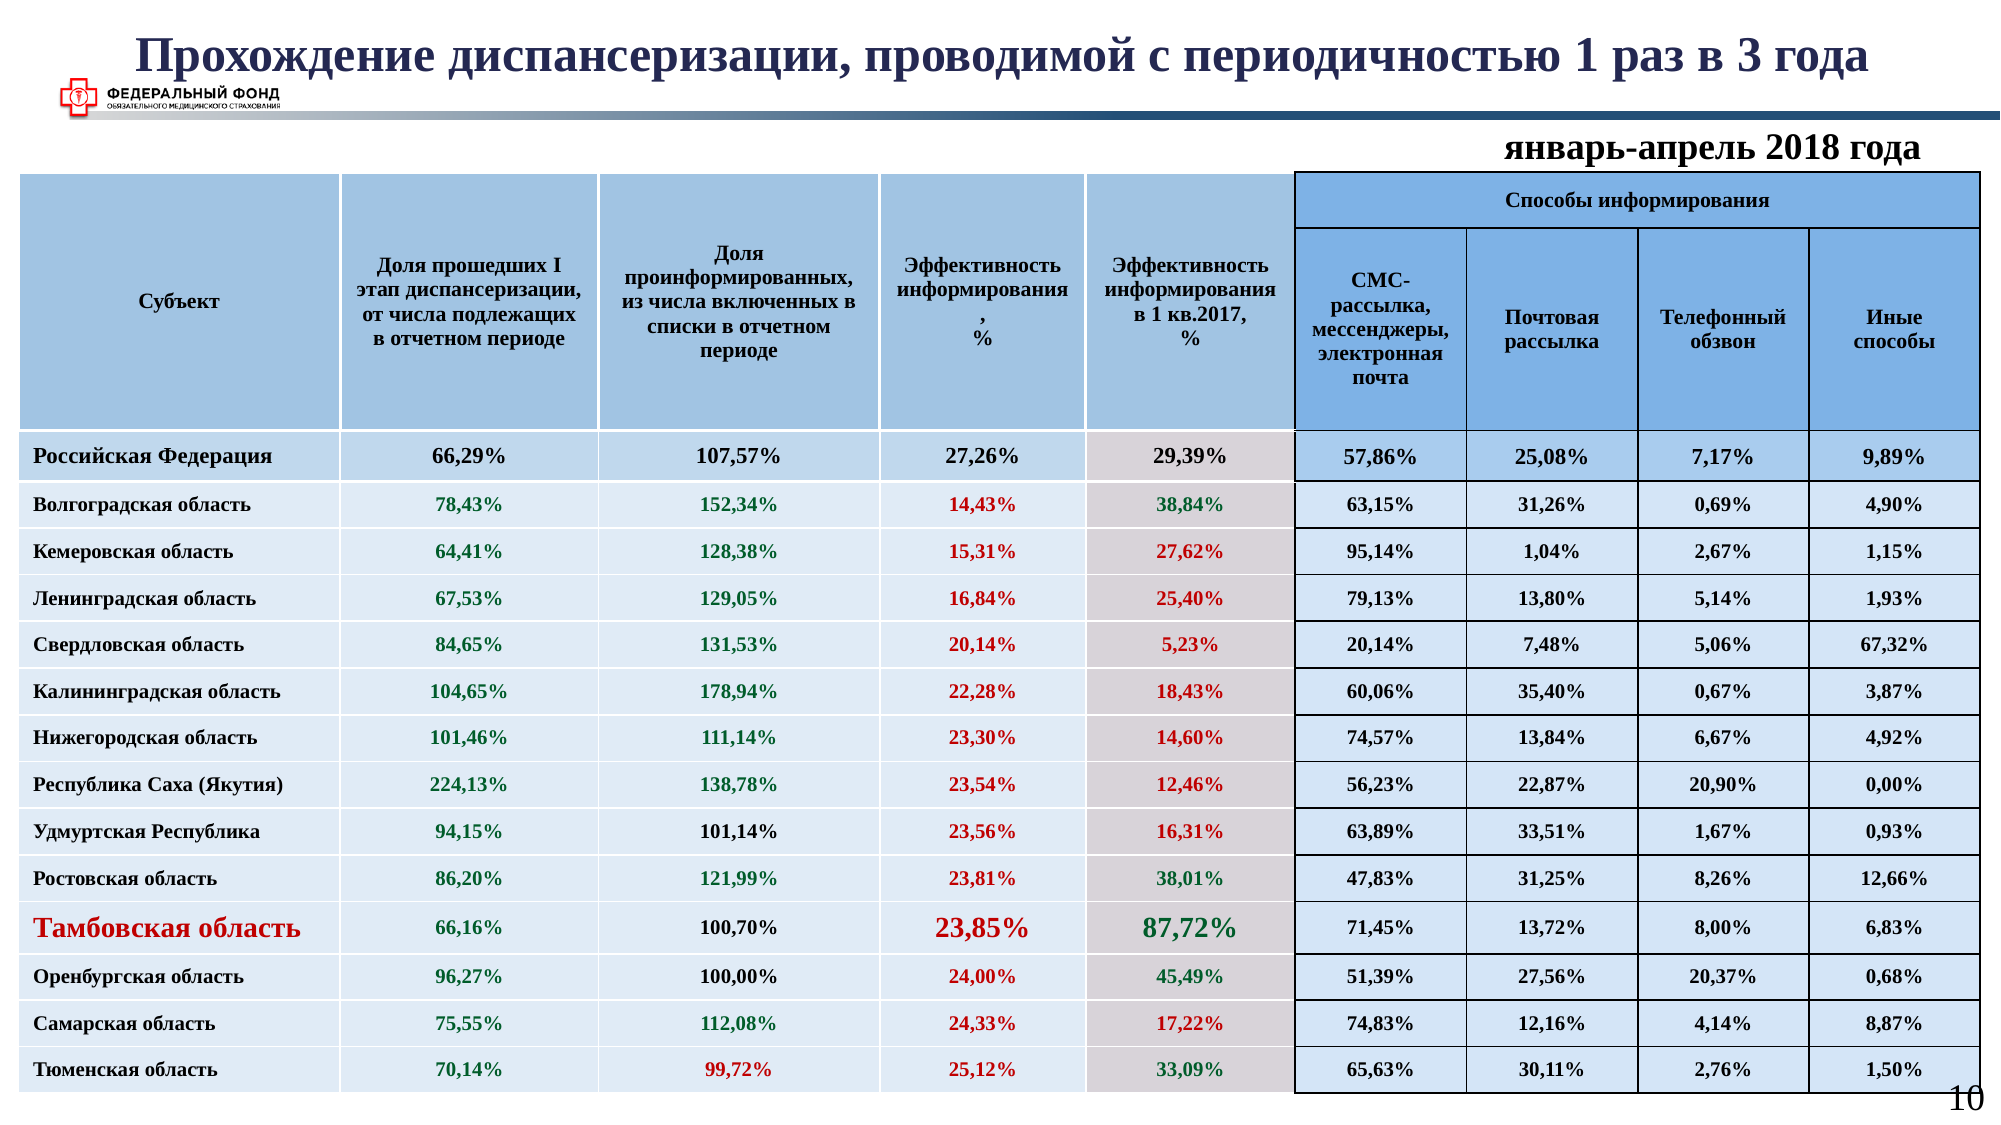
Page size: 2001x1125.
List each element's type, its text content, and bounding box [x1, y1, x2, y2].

table_cell 20,37% [1639, 955, 1808, 999]
table_cell 47,83% [1296, 856, 1466, 901]
slide_number 10 [1550, 1065, 2000, 1125]
table_cell 25,12% [881, 1047, 1085, 1092]
table_cell 87,72% [1087, 902, 1294, 953]
table_cell 17,22% [1087, 1001, 1294, 1046]
table_cell Российская Федерация [19, 432, 339, 480]
table_cell 0,00% [1810, 762, 1979, 807]
table_cell 84,65% [341, 622, 598, 667]
table_cell 7,17% [1639, 431, 1808, 480]
table_cell Оренбургская область [19, 955, 339, 999]
table_cell 23,30% [881, 716, 1085, 761]
table_cell 20,90% [1639, 762, 1808, 807]
table_cell 100,00% [599, 955, 879, 999]
table_cell 9,89% [1810, 431, 1979, 480]
table_cell СМС-рассылка, мессенджеры, электронная почта [1296, 229, 1466, 430]
table_cell 20,14% [881, 622, 1085, 667]
table_cell 18,43% [1087, 669, 1294, 714]
table_cell 4,14% [1639, 1001, 1808, 1046]
table_cell Калининградская область [19, 669, 339, 714]
table_cell 30,11% [1467, 1047, 1637, 1092]
table_cell 74,57% [1296, 716, 1466, 761]
table_cell Телефонный обзвон [1639, 229, 1808, 430]
table_cell 16,31% [1087, 809, 1294, 854]
table_cell 38,01% [1087, 856, 1294, 901]
table_cell 8,00% [1639, 902, 1808, 953]
table_cell 178,94% [599, 669, 879, 714]
text_box январь-апрель 2018 года [1489, 114, 1937, 171]
table_cell 112,08% [599, 1001, 879, 1046]
table_cell 29,39% [1087, 432, 1294, 480]
table_cell 65,63% [1296, 1047, 1466, 1092]
table_cell Волгоградская область [19, 483, 339, 527]
table_cell Кемеровская область [19, 529, 339, 574]
table_cell 104,65% [341, 669, 598, 714]
table_cell 95,14% [1296, 529, 1466, 574]
table_header Способы информирования [1296, 173, 1979, 227]
table_cell 67,32% [1810, 622, 1979, 667]
table_cell 35,40% [1467, 669, 1637, 714]
table_cell Почтовая рассылка [1467, 229, 1637, 430]
table_cell 5,14% [1639, 575, 1808, 620]
table_cell 0,67% [1639, 669, 1808, 714]
picture [58, 103, 280, 120]
table_cell 12,66% [1810, 856, 1979, 901]
table_cell 3,87% [1810, 669, 1979, 714]
table_cell 24,33% [881, 1001, 1085, 1046]
table_cell 12,16% [1467, 1001, 1637, 1046]
table_cell 15,31% [881, 529, 1085, 574]
table_cell 6,67% [1639, 716, 1808, 761]
table_header Эффективность информирования в 1 кв.2017, % [1087, 174, 1294, 429]
table_cell 71,45% [1296, 902, 1466, 953]
table_header Доля прошедших I этап диспансеризации, от числа подлежащих в отчетном периоде [342, 174, 597, 429]
table_cell 70,14% [341, 1047, 598, 1092]
table_cell 67,53% [341, 575, 598, 620]
table_cell 23,54% [881, 762, 1085, 807]
table_cell 1,93% [1810, 575, 1979, 620]
table_cell 5,23% [1087, 622, 1294, 667]
table_header Эффективность информирования, % [881, 174, 1084, 429]
table_cell 27,62% [1087, 529, 1294, 574]
table_cell 27,26% [881, 432, 1085, 480]
table_cell 66,16% [341, 902, 598, 953]
table_cell 100,70% [599, 902, 879, 953]
table_cell 13,80% [1467, 575, 1637, 620]
table_cell 23,56% [881, 809, 1085, 854]
table_cell 1,50% [1810, 1047, 1979, 1065]
table_cell 1,67% [1639, 809, 1808, 854]
table_cell 63,15% [1296, 482, 1466, 527]
table_cell 6,83% [1810, 902, 1979, 953]
table_cell 57,86% [1296, 431, 1466, 480]
table_cell 22,28% [881, 669, 1085, 714]
table_cell 22,87% [1467, 762, 1637, 807]
table_cell 111,14% [599, 716, 879, 761]
table_cell Ленинградская область [19, 575, 339, 620]
table_cell Удмуртская Республика [19, 809, 339, 854]
table_cell 23,81% [881, 856, 1085, 901]
table_cell 101,14% [599, 809, 879, 854]
table_cell 2,67% [1639, 529, 1808, 574]
table_cell 2,76% [1639, 1047, 1808, 1065]
table_header Доля проинформированных, из числа включенных в списки в отчетном периоде [600, 174, 878, 429]
table_cell 31,25% [1467, 856, 1637, 901]
table_cell Тюменская область [19, 1047, 339, 1092]
table_cell 8,26% [1639, 856, 1808, 901]
table_cell 31,26% [1467, 482, 1637, 527]
table_cell Тамбовская область [19, 902, 339, 953]
table_cell 107,57% [599, 432, 879, 480]
table_header Субъект [20, 174, 339, 429]
table_cell 13,72% [1467, 902, 1637, 953]
table_cell 94,15% [341, 809, 598, 854]
table_cell 99,72% [599, 1047, 879, 1092]
table_cell 128,38% [599, 529, 879, 574]
table_cell 129,05% [599, 575, 879, 620]
table_cell 78,43% [341, 483, 598, 527]
table_cell 66,29% [341, 432, 598, 480]
table_cell 14,43% [881, 483, 1085, 527]
table_cell 8,87% [1810, 1001, 1979, 1046]
table_cell 60,06% [1296, 669, 1466, 714]
table_cell 56,23% [1296, 762, 1466, 807]
table_cell 25,40% [1087, 575, 1294, 620]
table_cell 0,69% [1639, 482, 1808, 527]
table_cell 7,48% [1467, 622, 1637, 667]
table_cell 12,46% [1087, 762, 1294, 807]
table_cell 152,34% [599, 483, 879, 527]
table_cell 121,99% [599, 856, 879, 901]
table_cell 1,04% [1467, 529, 1637, 574]
table_cell Свердловская область [19, 622, 339, 667]
table_cell 20,14% [1296, 622, 1466, 667]
table_cell 13,84% [1467, 716, 1637, 761]
table_cell 4,90% [1810, 482, 1979, 527]
table_cell 138,78% [599, 762, 879, 807]
table_cell 4,92% [1810, 716, 1979, 761]
table_cell 96,27% [341, 955, 598, 999]
table_cell 38,84% [1087, 483, 1294, 527]
table_cell Иные способы [1810, 229, 1979, 430]
text_box Прохождение диспансеризации, проводимой с периодичностью 1 раз в 3 года [57, 6, 1947, 103]
table_cell 101,46% [341, 716, 598, 761]
table_cell Нижегородская область [19, 716, 339, 761]
table_cell 64,41% [341, 529, 598, 574]
table_cell 79,13% [1296, 575, 1466, 620]
table_cell 224,13% [341, 762, 598, 807]
table_cell 33,09% [1087, 1047, 1294, 1092]
table_cell 0,68% [1810, 955, 1979, 999]
table_cell 0,93% [1810, 809, 1979, 854]
table_cell 131,53% [599, 622, 879, 667]
table_cell 27,56% [1467, 955, 1637, 999]
table_cell 86,20% [341, 856, 598, 901]
table_cell 14,60% [1087, 716, 1294, 761]
table_cell 25,08% [1467, 431, 1637, 480]
table_cell 75,55% [341, 1001, 598, 1046]
table_cell 23,85% [881, 902, 1085, 953]
table_cell Самарская область [19, 1001, 339, 1046]
table_cell 5,06% [1639, 622, 1808, 667]
table_cell Республика Саха (Якутия) [19, 762, 339, 807]
table_cell 33,51% [1467, 809, 1637, 854]
table_cell 51,39% [1296, 955, 1466, 999]
table_cell 24,00% [881, 955, 1085, 999]
table_cell 1,15% [1810, 529, 1979, 574]
table_cell 63,89% [1296, 809, 1466, 854]
table_cell 16,84% [881, 575, 1085, 620]
table_cell Ростовская область [19, 856, 339, 901]
table_cell 74,83% [1296, 1001, 1466, 1046]
table_cell 45,49% [1087, 955, 1294, 999]
